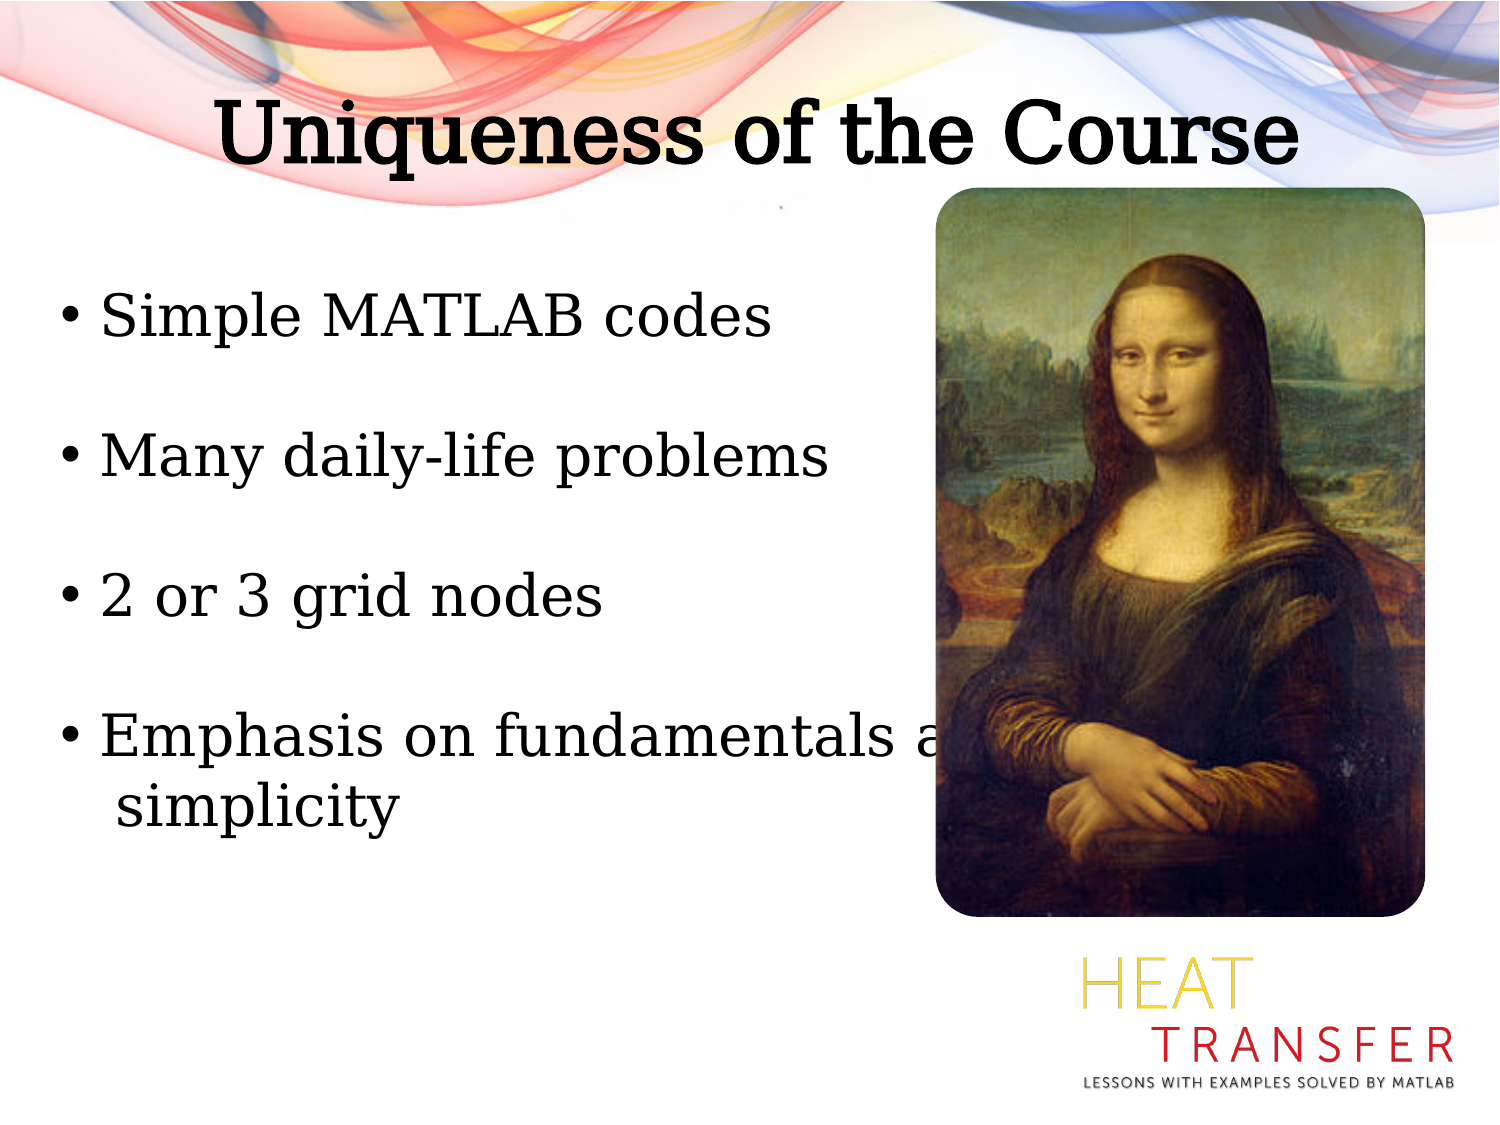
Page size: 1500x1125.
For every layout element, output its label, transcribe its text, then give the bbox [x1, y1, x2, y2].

picture [0, 1, 1499, 243]
picture [1075, 946, 1464, 1093]
picture [935, 187, 1426, 918]
text_box Uniqueness of the Course Simple MATLAB codes Many daily-life problems 2 or 3 grid nodes Emphasis on fundamentals and simplicity [45, 71, 1468, 846]
